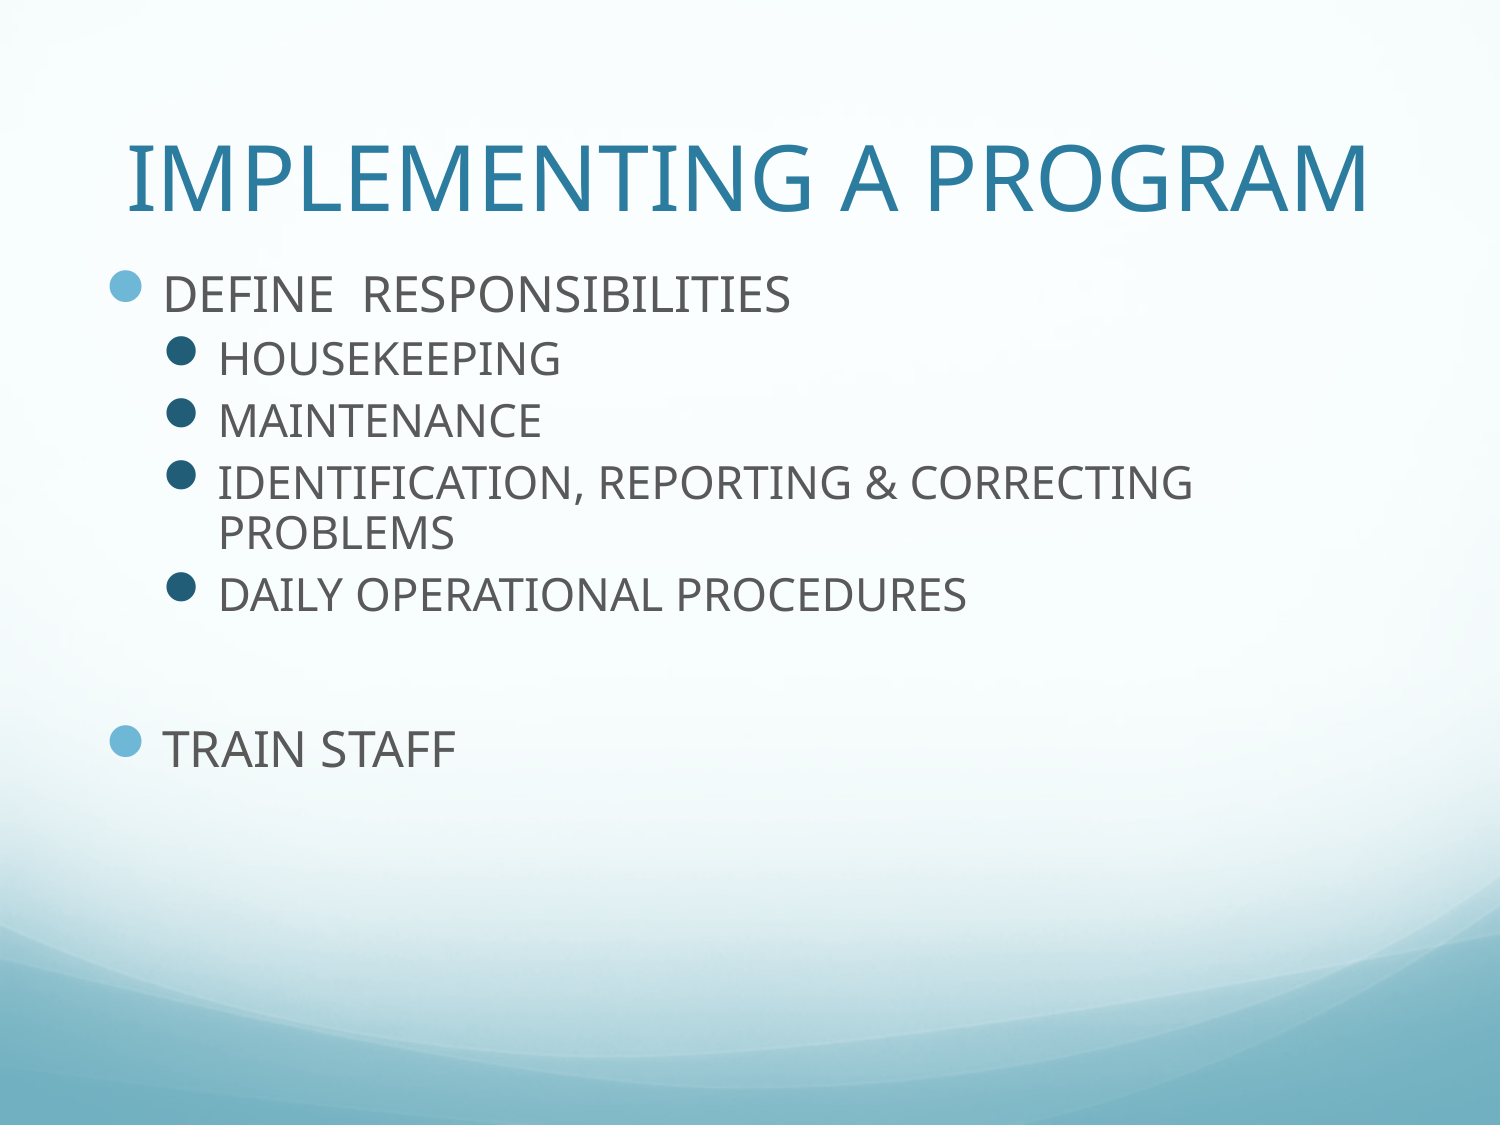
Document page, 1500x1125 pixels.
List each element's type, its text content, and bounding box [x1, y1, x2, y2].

title IMPLEMENTING A PROGRAM [90, 62, 1410, 237]
list DEFINE RESPONSIBILITIES HOUSEKEEPING MAINTENANCE IDENTIFICATION, REPORTING & CORRECTING PROBLEMS DAILY OPERATIONAL PROCEDURES TRAIN STAFF [90, 262, 1410, 975]
